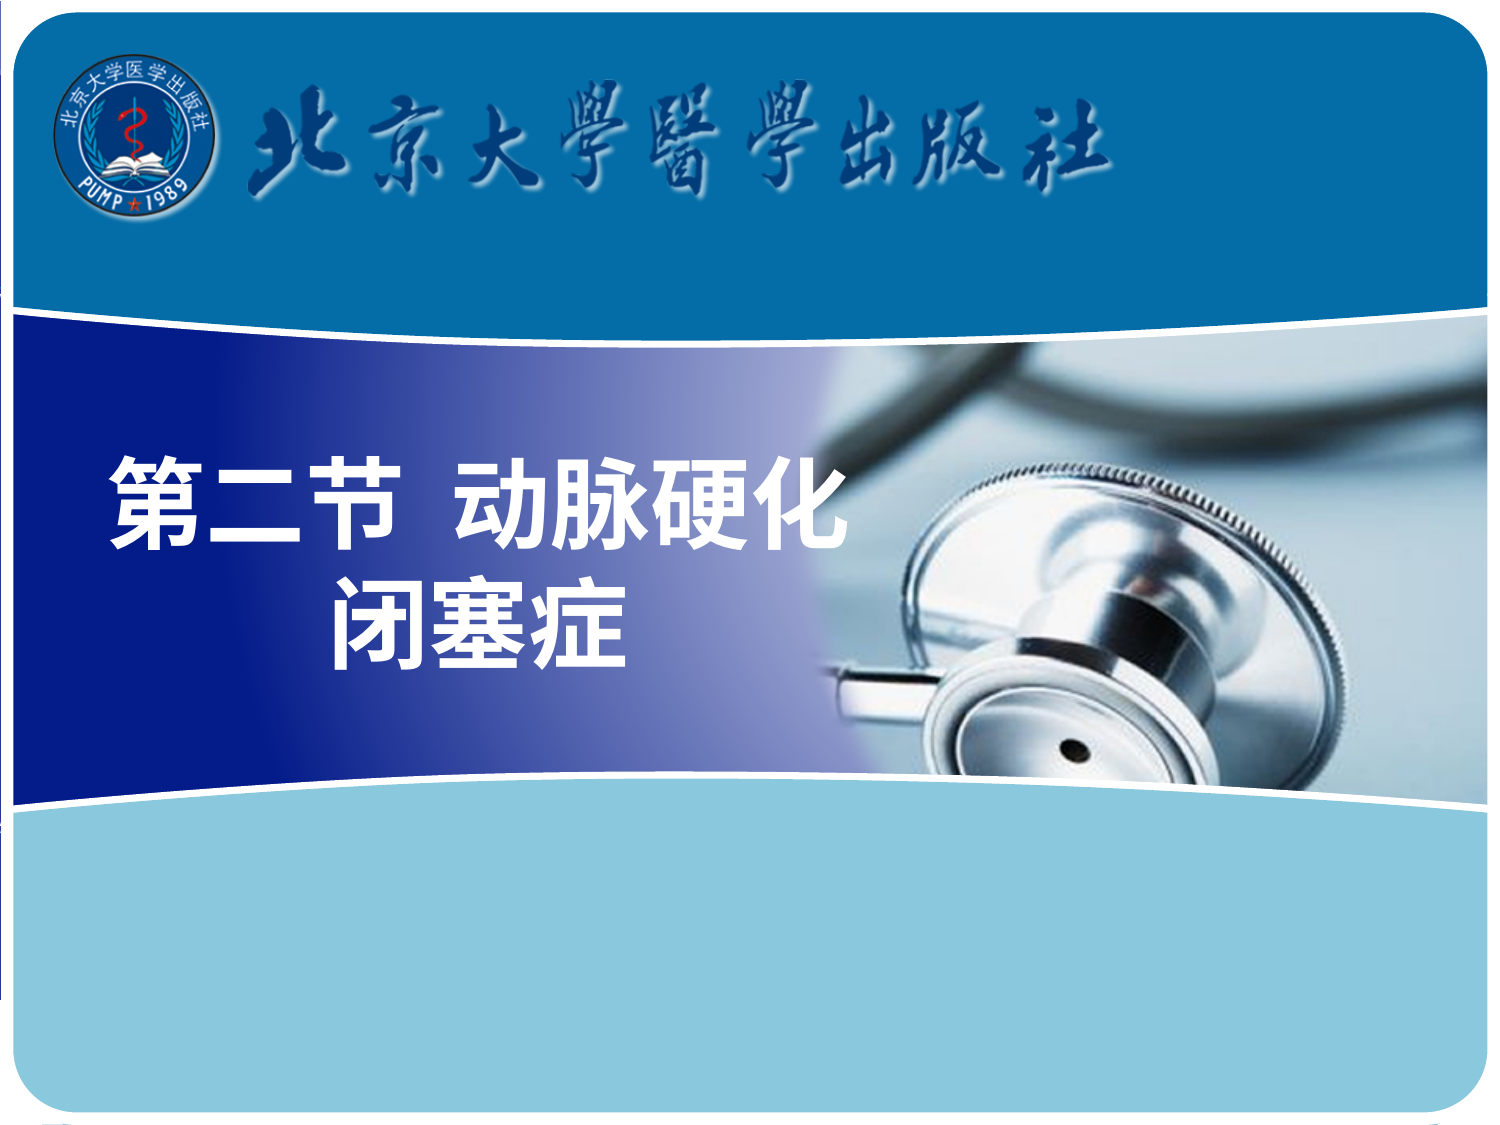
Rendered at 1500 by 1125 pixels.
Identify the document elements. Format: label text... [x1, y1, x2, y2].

picture [14, 315, 1487, 805]
picture [53, 54, 1117, 225]
title 第二节 动脉硬化闭塞症 [52, 373, 904, 749]
